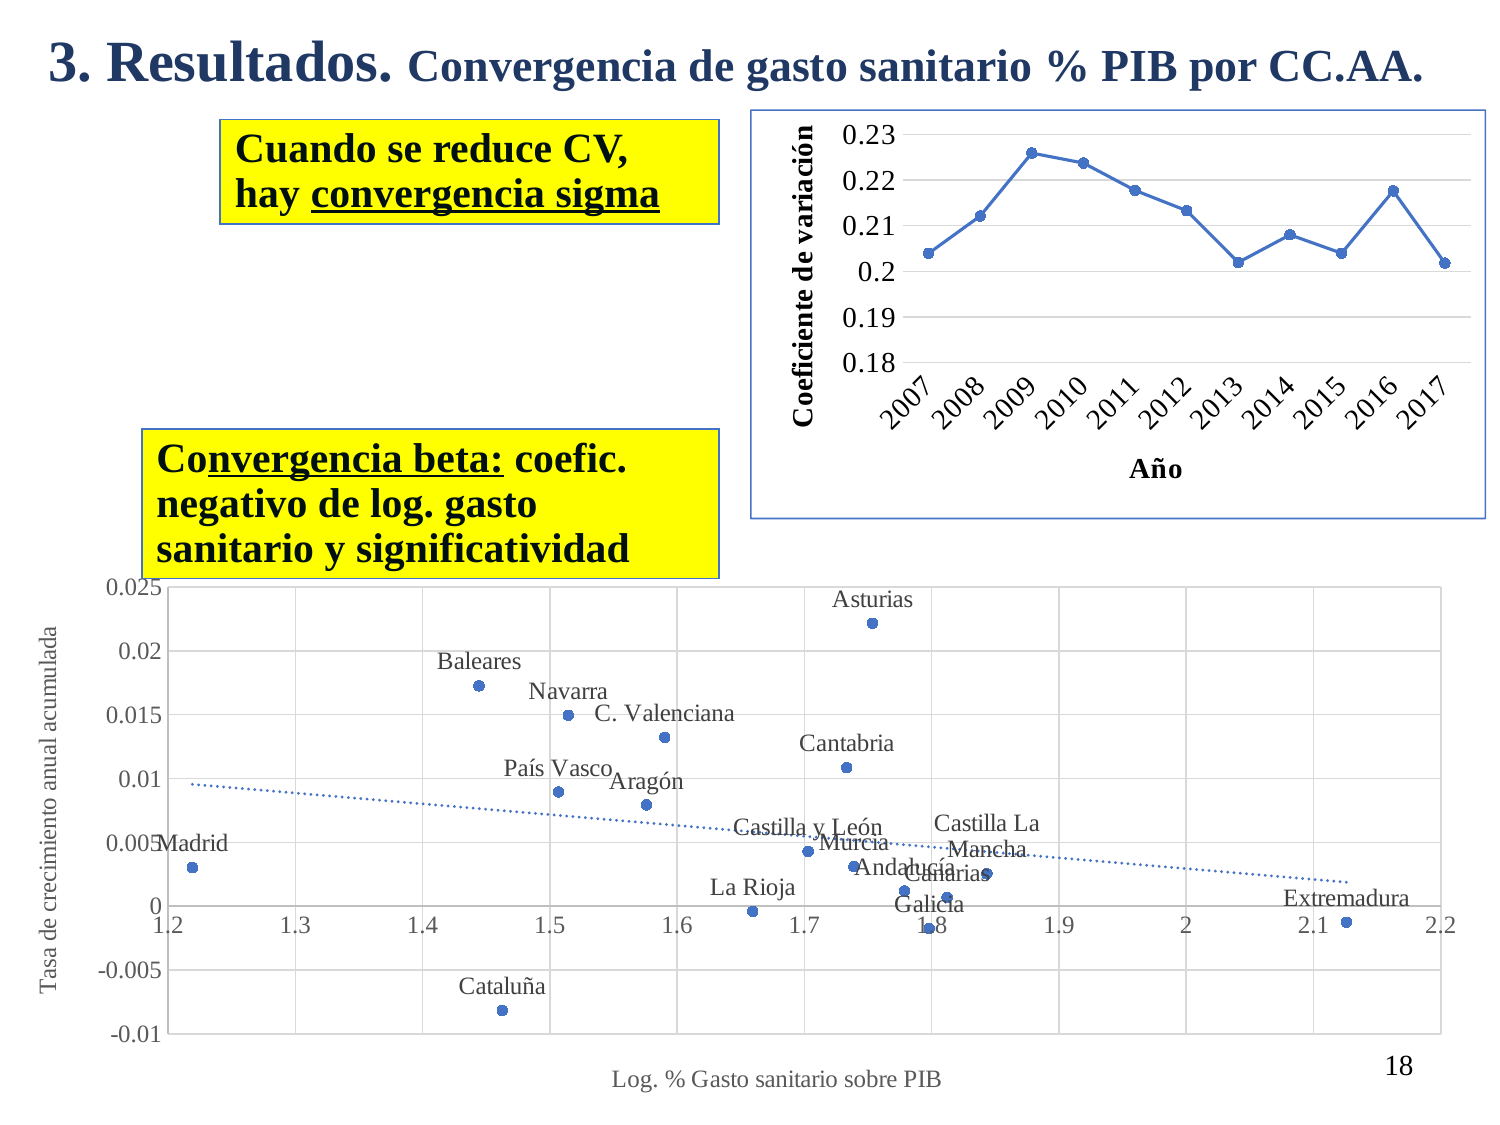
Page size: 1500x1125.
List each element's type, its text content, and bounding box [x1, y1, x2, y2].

text_box Cuando se reduce CV, hay convergencia sigma [220, 119, 719, 225]
chart [749, 109, 1487, 520]
text_box 3. Resultados. Convergencia de gasto sanitario % PIB por CC.AA. [33, 23, 1487, 139]
chart [0, 562, 1487, 1125]
text_box Convergencia beta: coefic. negativo de log. gasto sanitario y significatividad [141, 428, 719, 562]
